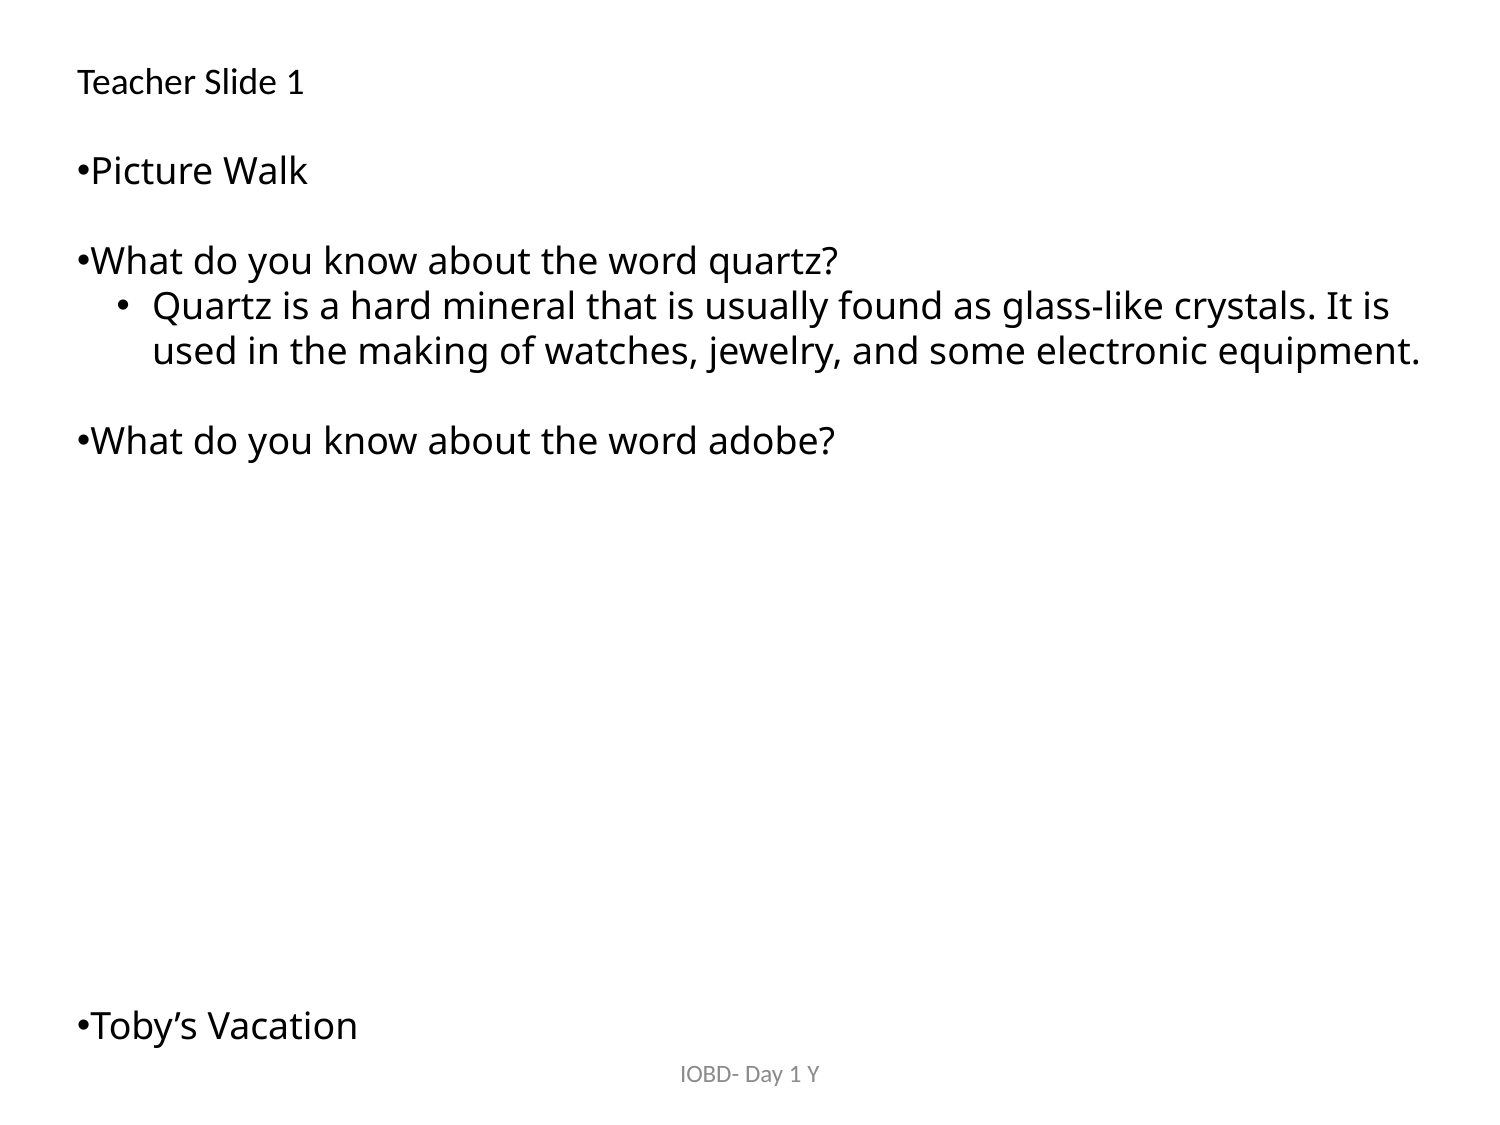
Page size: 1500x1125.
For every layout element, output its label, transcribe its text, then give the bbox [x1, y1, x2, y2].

text_box Teacher Slide 1 Picture Walk What do you know about the word quartz? Quartz is a hard mineral that is usually found as glass-like crystals. It is used in the making of watches, jewelry, and some electronic equipment. What do you know about the word adobe? Toby’s Vacation [62, 49, 1500, 1125]
footer IOBD- Day 1 Y [512, 1042, 988, 1103]
